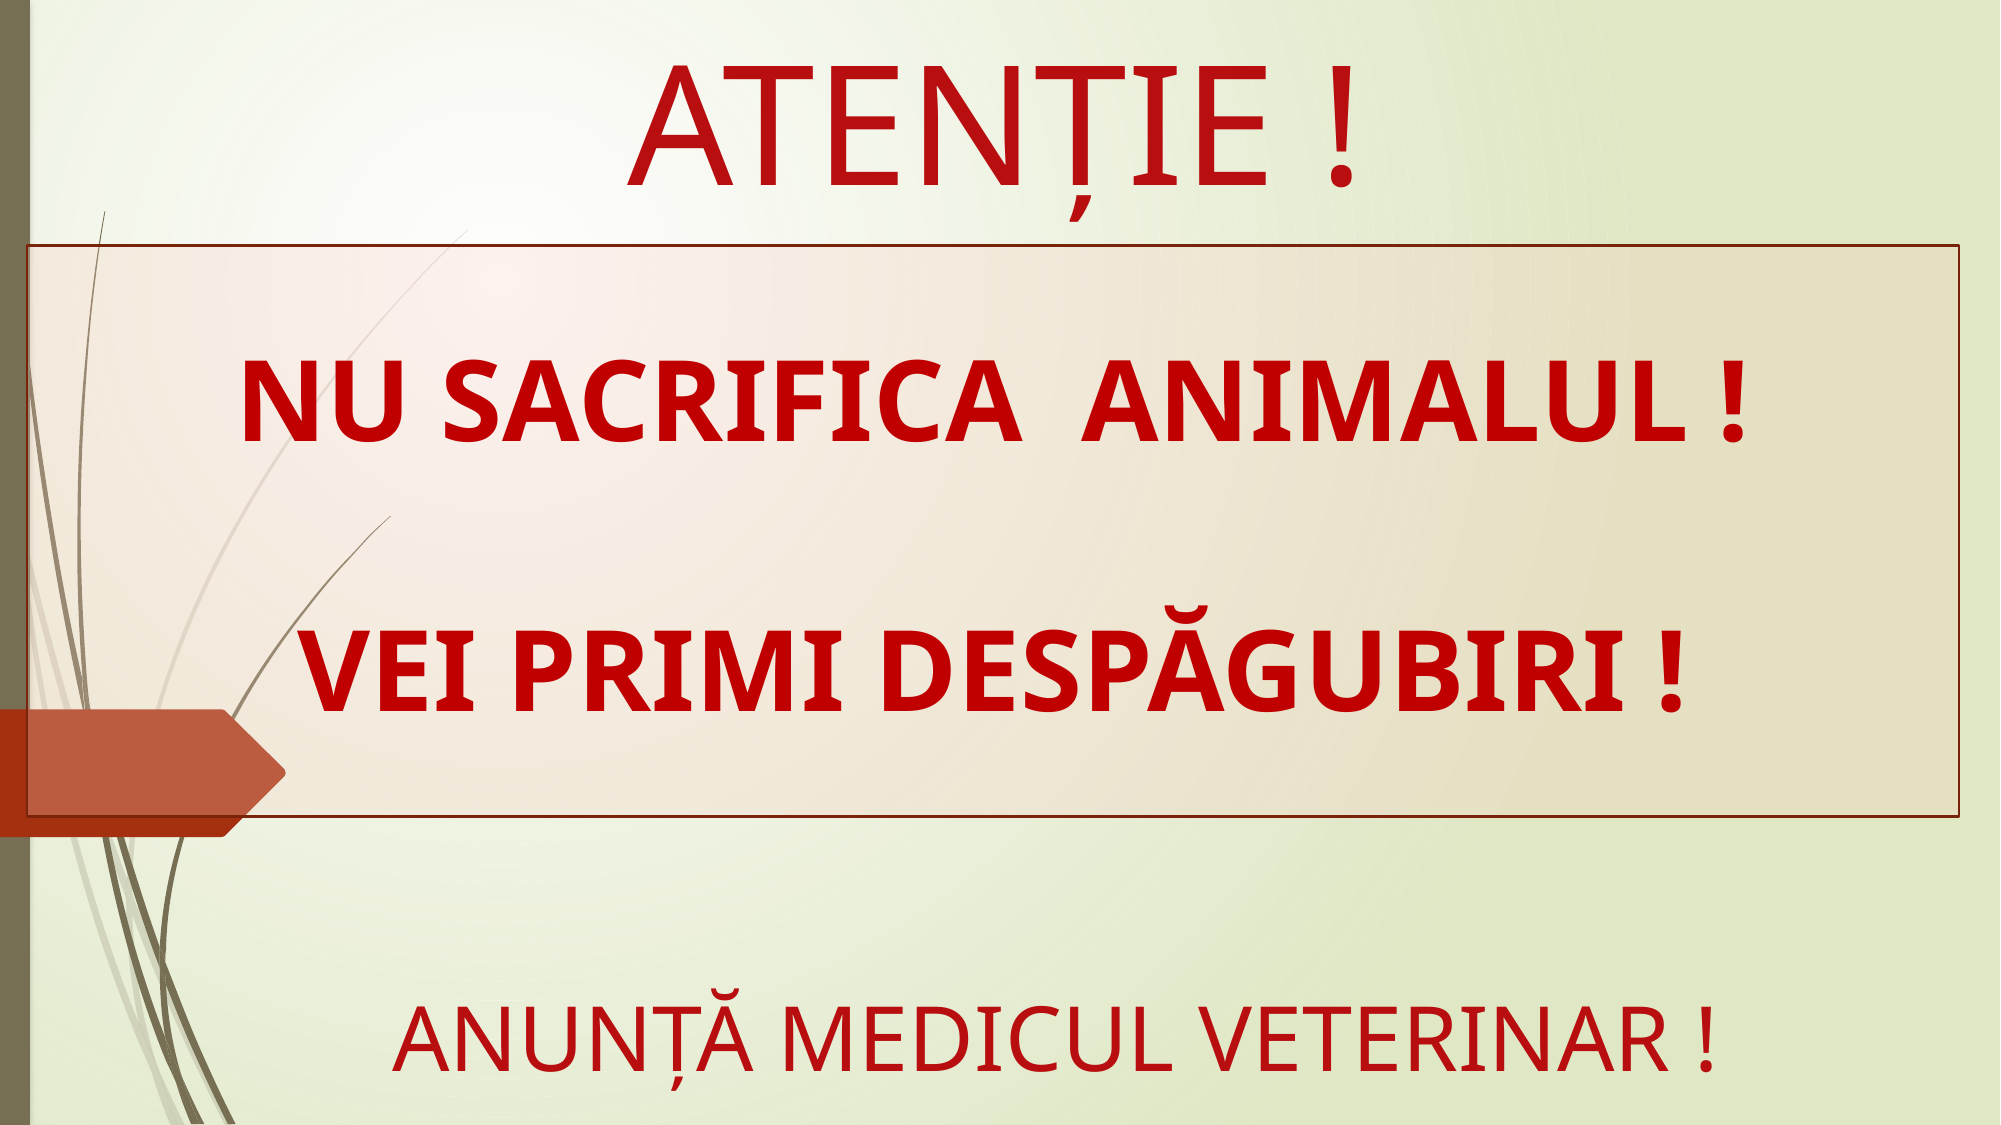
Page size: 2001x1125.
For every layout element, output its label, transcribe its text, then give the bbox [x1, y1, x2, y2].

text_box ANUNȚĂ MEDICUL VETERINAR ! [370, 899, 1742, 1099]
text_box NU SACRIFICA ANIMALUL ! VEI PRIMI DESPĂGUBIRI ! [26, 244, 1960, 818]
text_box ATENȚIE ! [463, 31, 1529, 230]
